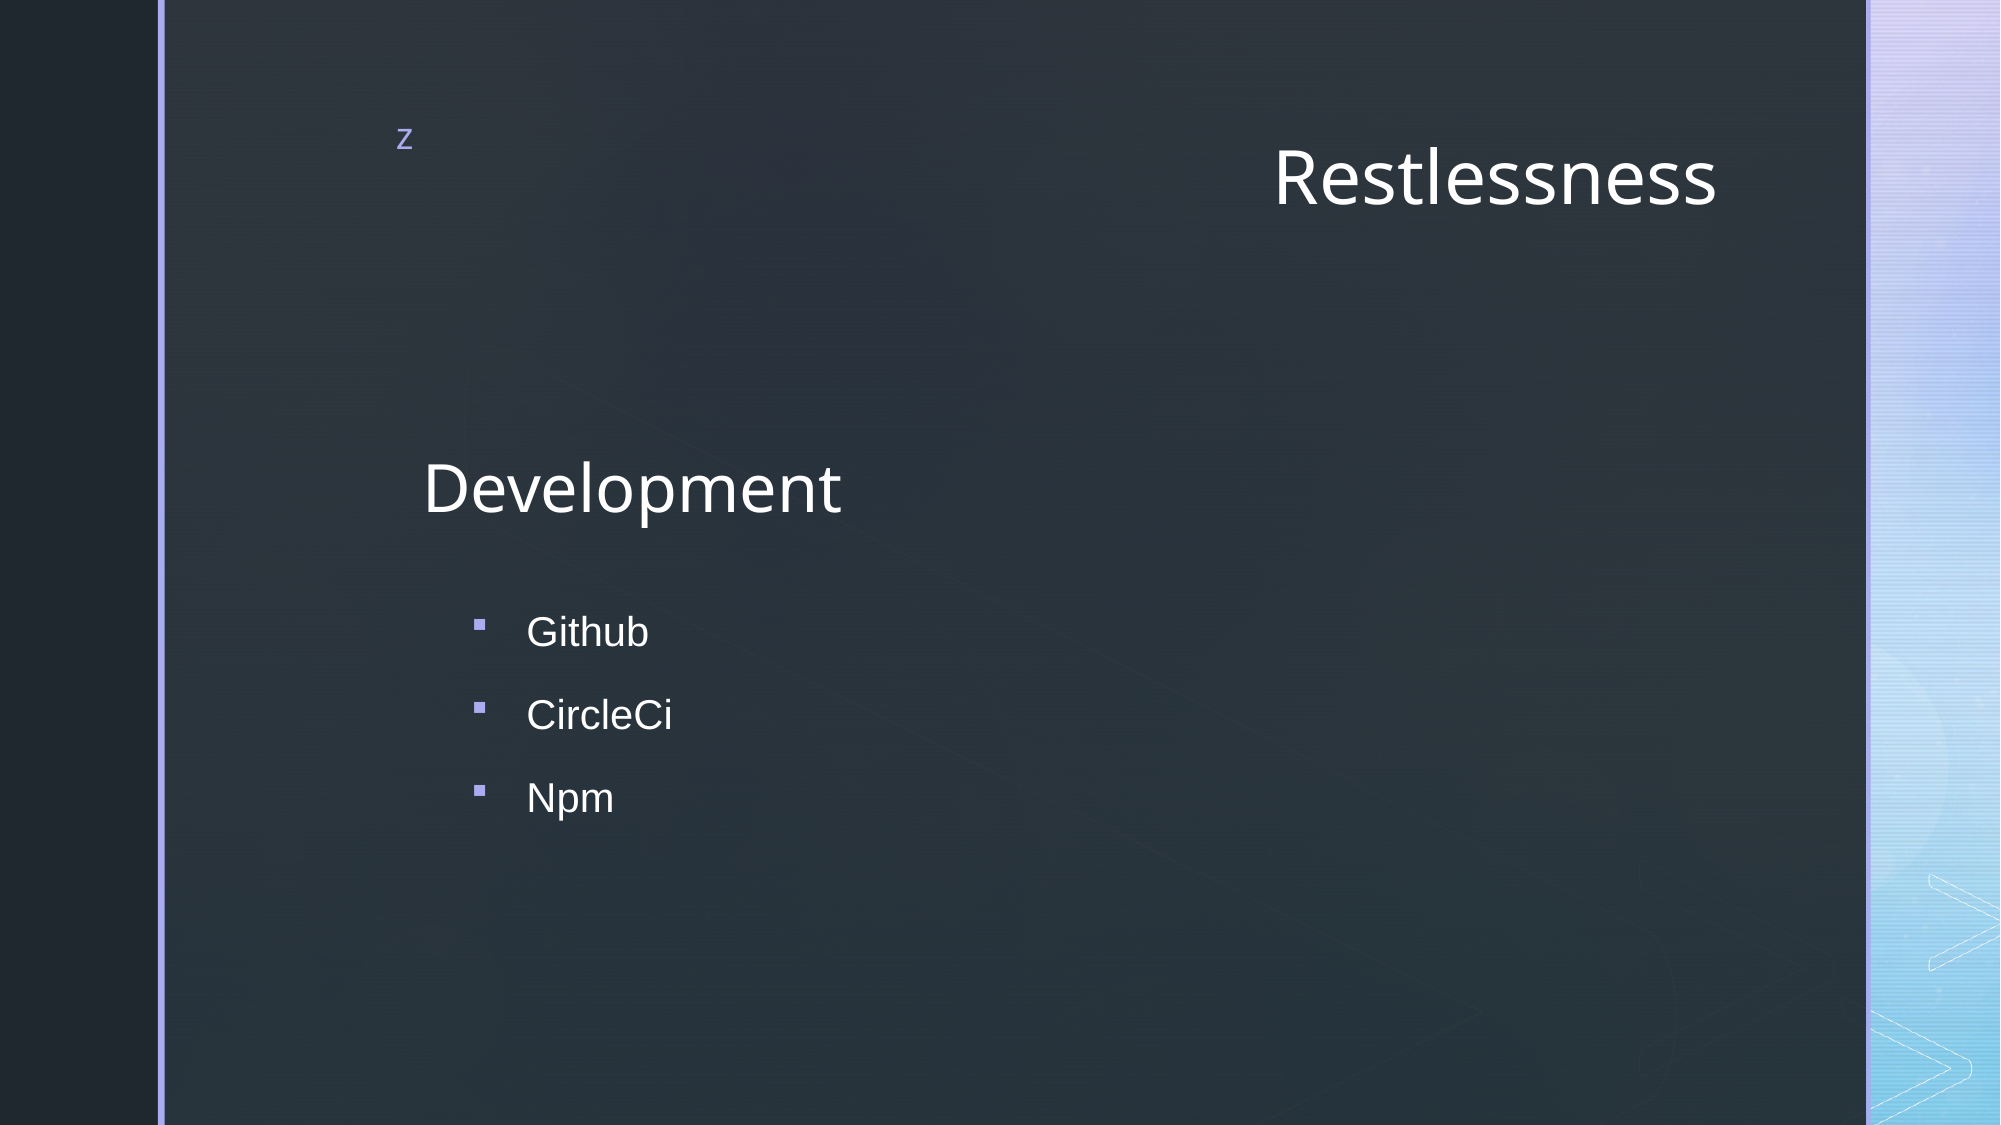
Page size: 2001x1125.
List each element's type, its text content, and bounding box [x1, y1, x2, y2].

picture [1871, 0, 2001, 1125]
text_box Development [407, 438, 858, 533]
title Restlessness [428, 132, 1734, 310]
list Github CircleCi Npm [454, 534, 1734, 882]
